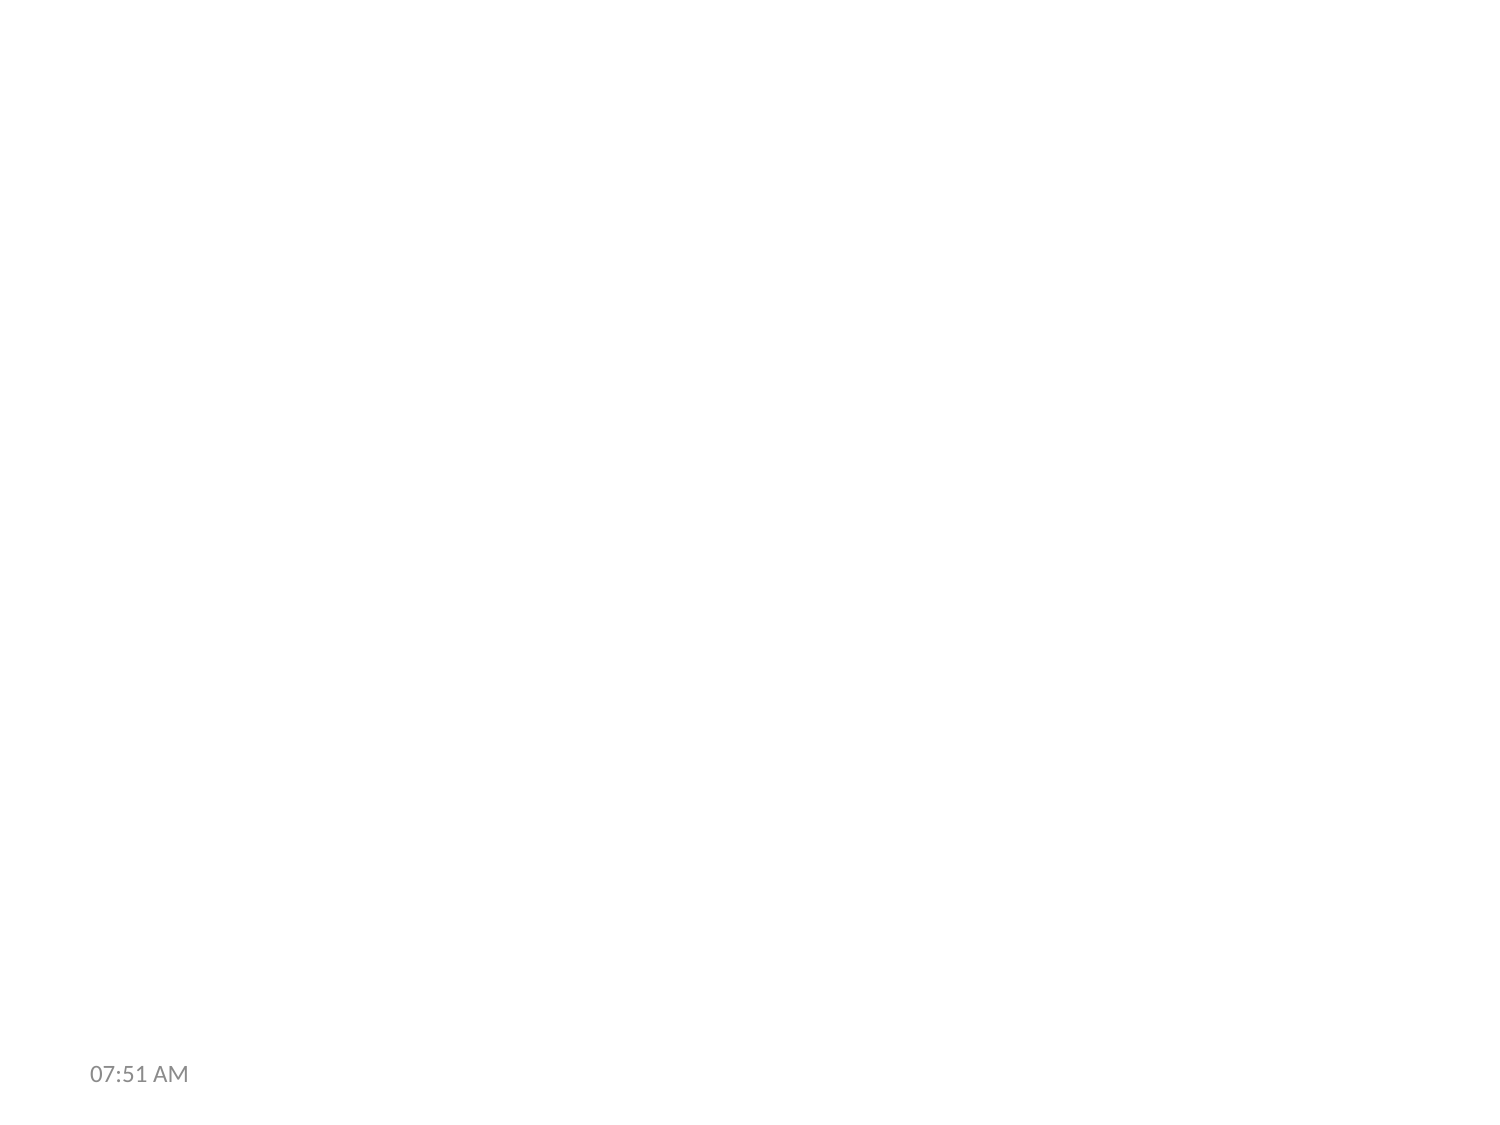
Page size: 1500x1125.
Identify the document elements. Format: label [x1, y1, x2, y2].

slide_number [75, 1042, 425, 1103]
